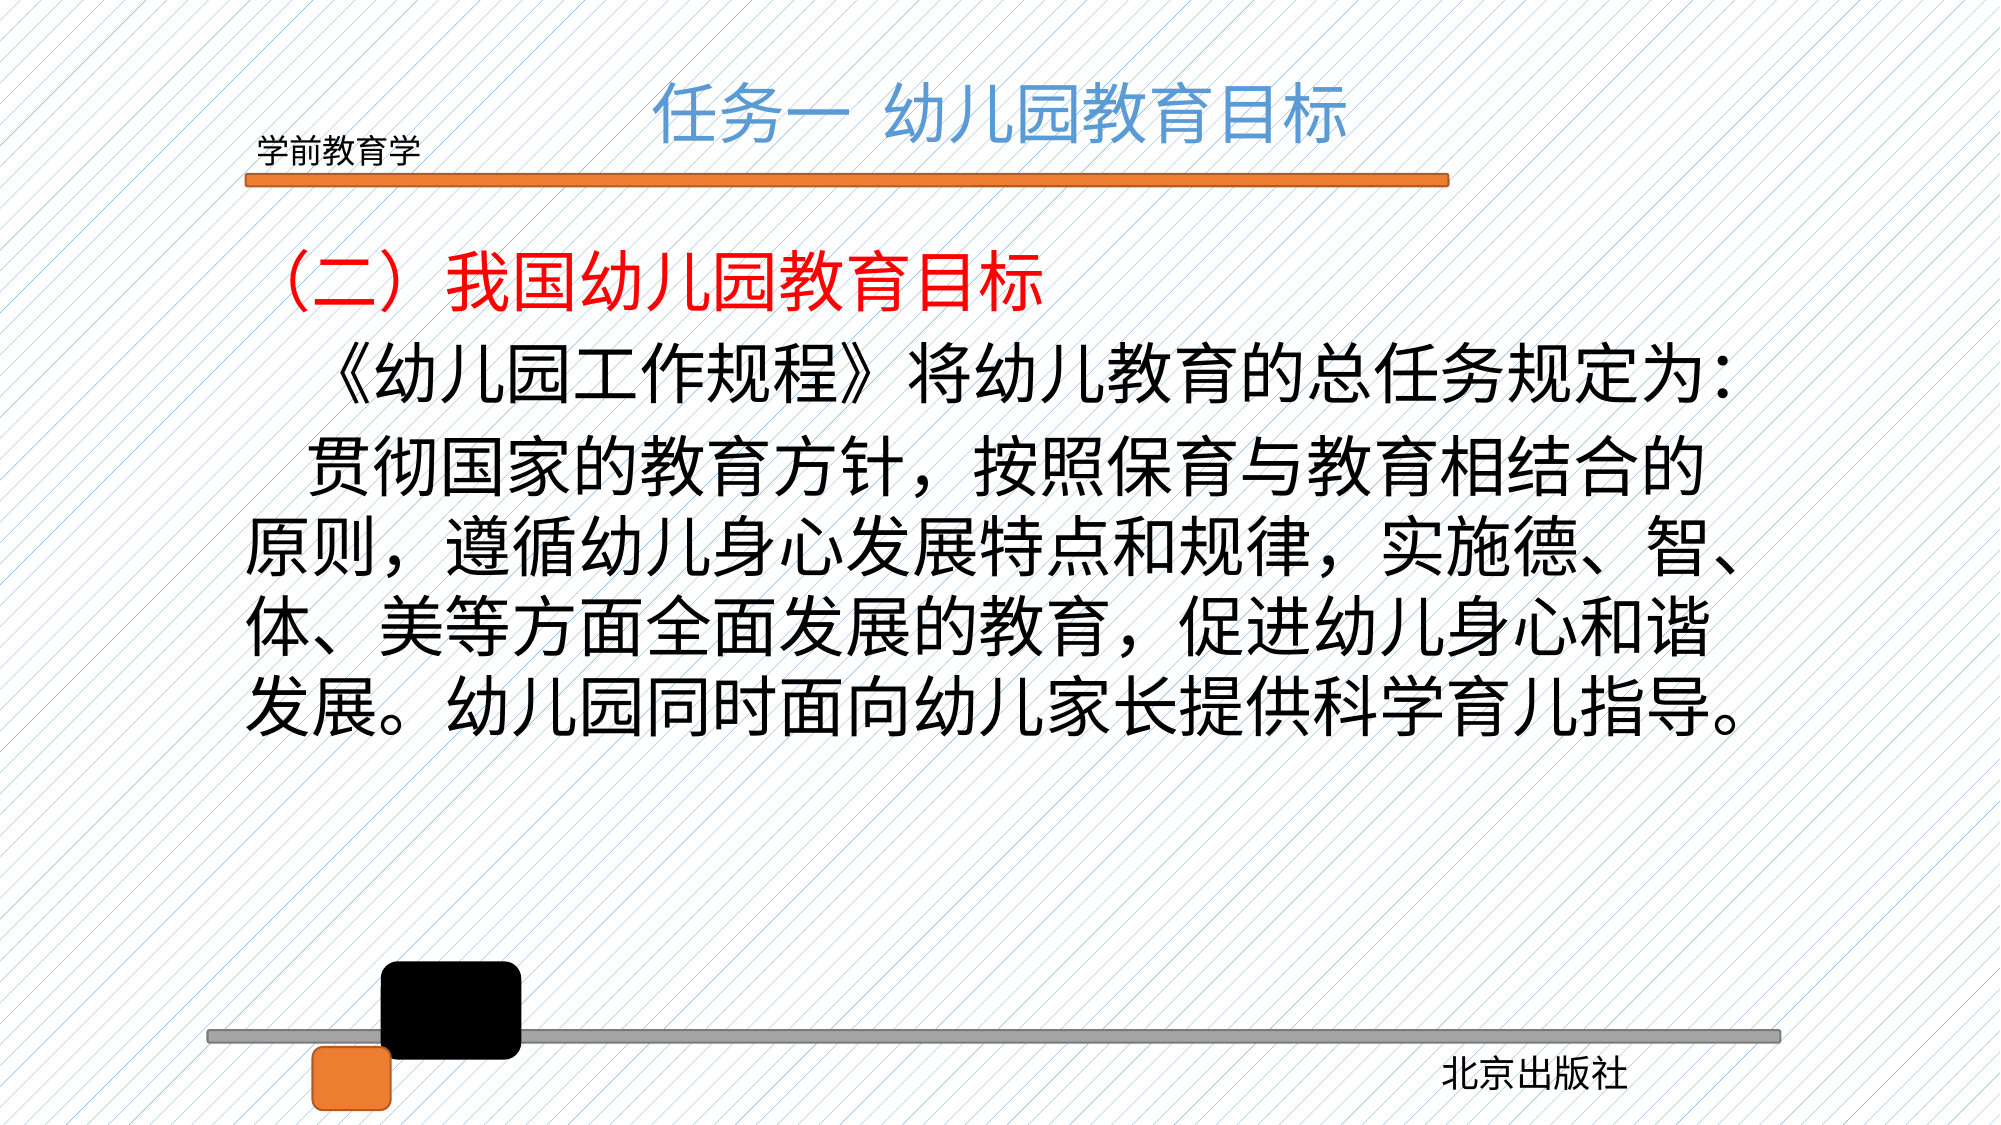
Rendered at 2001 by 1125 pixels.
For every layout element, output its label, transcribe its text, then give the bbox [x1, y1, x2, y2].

text_box 任务一 幼儿园教育目标 [636, 64, 1365, 160]
text_box （二）我国幼儿园教育目标 《幼儿园工作规程》将幼儿教育的总任务规定为： 贯彻国家的教育方针，按照保育与教育相结合的原则，遵循幼儿身心发展特点和规律，实施德、智、体、美等方面全面发展的教育，促进幼儿身心和谐发展。幼儿园同时面向幼儿家长提供科学育儿指导。 [229, 232, 1767, 845]
